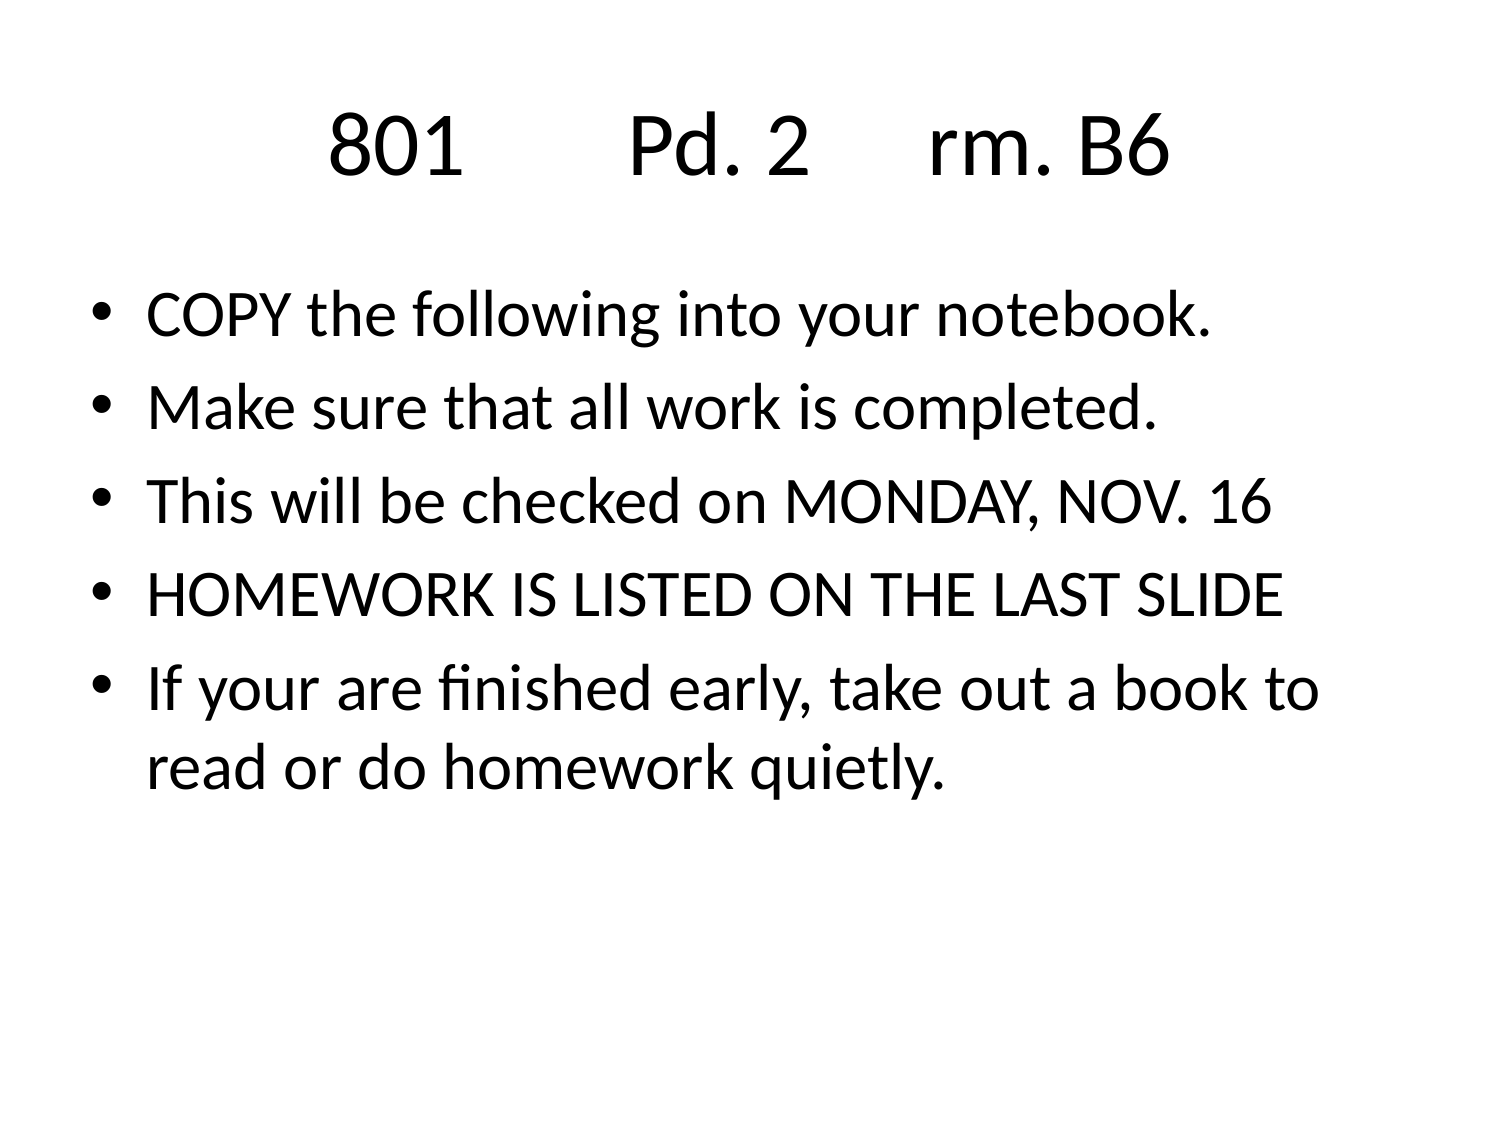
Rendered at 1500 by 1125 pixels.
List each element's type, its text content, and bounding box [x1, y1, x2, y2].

title 801 Pd. 2 rm. B6 [75, 45, 1425, 233]
list COPY the following into your notebook. Make sure that all work is completed. This will be checked on MONDAY, NOV. 16 HOMEWORK IS LISTED ON THE LAST SLIDE If your are finished early, take out a book to read or do homework quietly. [75, 262, 1425, 1005]
